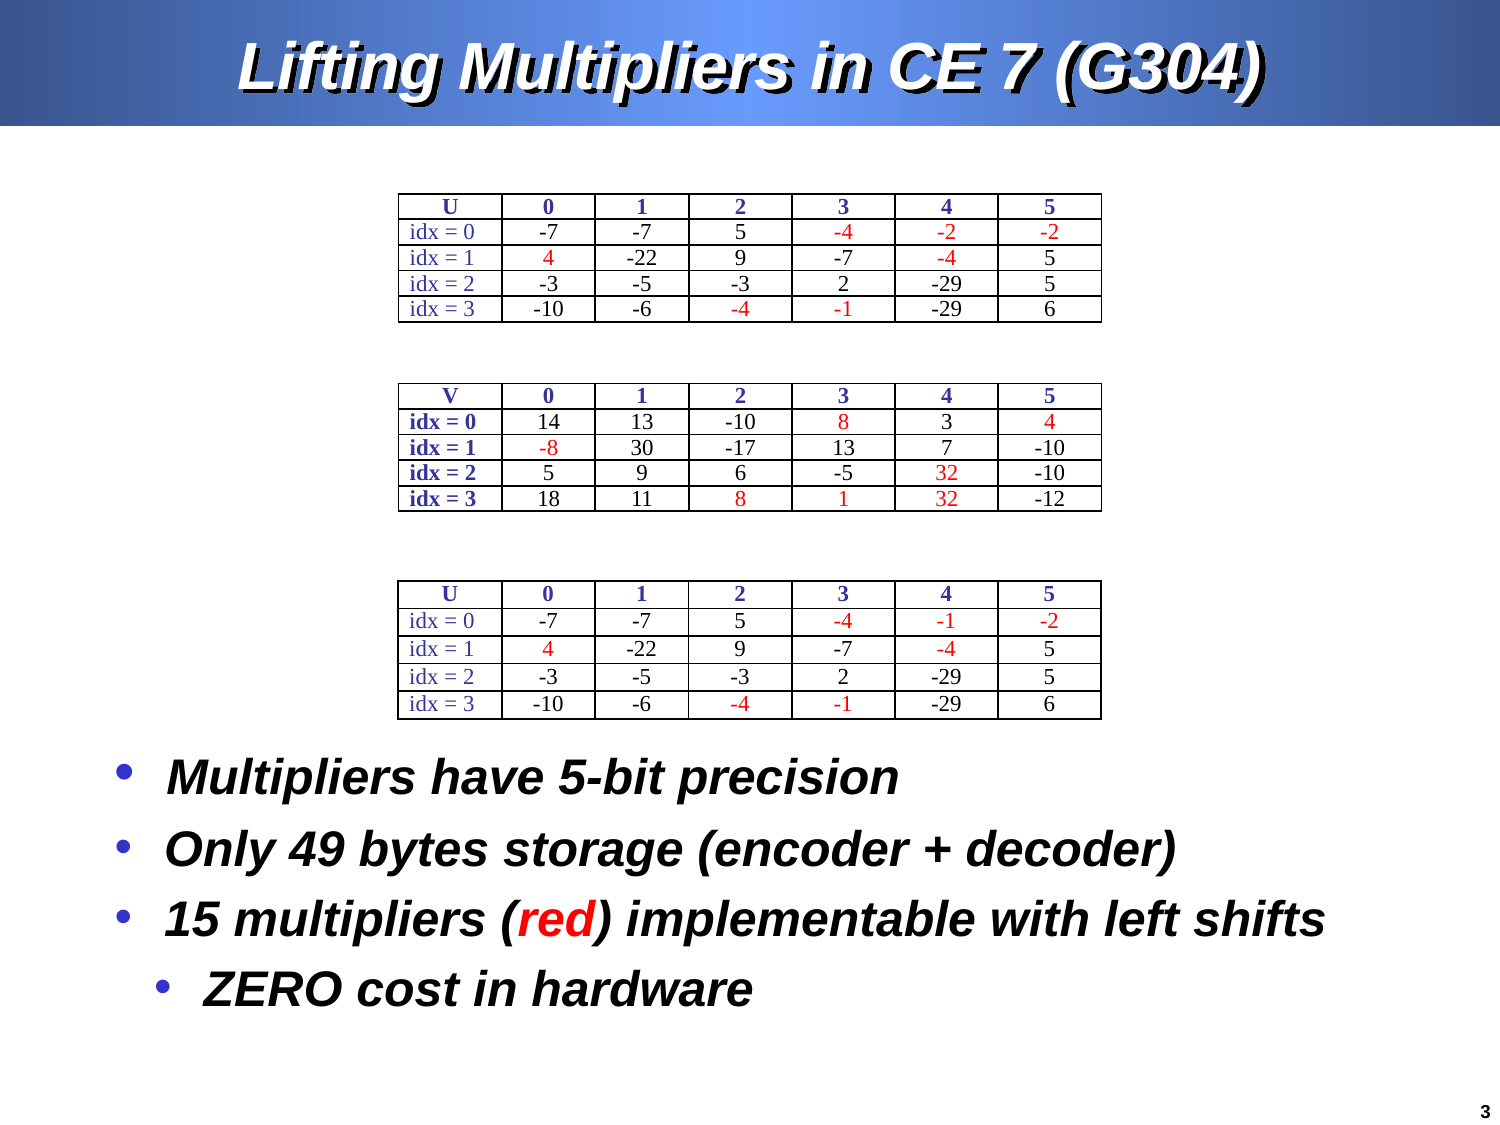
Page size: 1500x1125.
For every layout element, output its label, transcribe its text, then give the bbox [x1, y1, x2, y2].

table_cell idx = 0 [399, 220, 501, 244]
table_cell -2 [999, 220, 1101, 244]
title Lifting Multipliers in CE 7 (G304) [74, 12, 1426, 126]
table_cell -1 [793, 692, 894, 718]
table_cell 13 [596, 410, 688, 434]
table_header 1 [596, 582, 688, 608]
table_cell 3 [896, 410, 997, 434]
table_cell -7 [596, 609, 688, 635]
table_cell -3 [689, 664, 791, 690]
table_cell -1 [793, 297, 894, 321]
table_cell -29 [896, 297, 997, 321]
table_header 4 [896, 582, 997, 608]
table_cell 9 [596, 461, 688, 485]
table_header U [399, 195, 501, 218]
table_cell 6 [690, 461, 791, 485]
table_cell idx = 2 [399, 664, 501, 690]
table_cell 13 [793, 435, 894, 459]
table_cell 5 [690, 220, 791, 244]
table_cell idx = 1 [399, 637, 501, 663]
table_cell 1 [793, 487, 894, 510]
table_cell 2 [793, 664, 894, 690]
table_cell 5 [999, 246, 1101, 270]
table_cell 9 [689, 637, 791, 663]
table_cell -29 [896, 271, 997, 295]
table_cell 11 [596, 487, 688, 510]
table_header 5 [999, 384, 1101, 408]
table_cell 7 [896, 435, 997, 459]
table_cell idx = 3 [399, 692, 501, 718]
table_cell 18 [503, 487, 594, 510]
table_cell 8 [793, 410, 894, 434]
table_cell -7 [793, 637, 894, 663]
table_cell -7 [596, 220, 688, 244]
table_cell 6 [999, 692, 1100, 718]
table_cell -10 [999, 435, 1101, 459]
table_header 1 [596, 195, 688, 218]
table_cell idx = 0 [399, 609, 501, 635]
table_header 4 [896, 384, 997, 408]
table_cell 8 [690, 487, 791, 510]
table_cell 6 [999, 297, 1101, 321]
table_cell 14 [503, 410, 594, 434]
table_cell 4 [999, 410, 1101, 434]
text_box Multipliers have 5-bit precision Only 49 bytes storage (encoder + decoder) 15 multipliers (red) implementable with left shifts ZERO cost in hardware [99, 728, 1375, 1024]
table_cell -6 [596, 297, 688, 321]
table_cell -5 [596, 271, 688, 295]
table_cell 9 [690, 246, 791, 270]
table_cell 32 [896, 461, 997, 485]
table_cell idx = 1 [399, 435, 501, 459]
table_header 2 [690, 195, 791, 218]
table_header U [399, 582, 501, 608]
table_cell -4 [689, 692, 791, 718]
table_cell -7 [793, 246, 894, 270]
table_cell -10 [690, 410, 791, 434]
table_header 5 [999, 195, 1101, 218]
table_cell -4 [896, 637, 997, 663]
table_cell -4 [793, 220, 894, 244]
table_cell -7 [503, 220, 594, 244]
table_cell 5 [503, 461, 594, 485]
table_cell idx = 3 [399, 487, 501, 510]
table_header 3 [793, 582, 894, 608]
table_cell -29 [896, 664, 997, 690]
table_cell -2 [999, 609, 1100, 635]
table_cell -12 [999, 487, 1101, 510]
table_cell -3 [503, 664, 594, 690]
table_cell 4 [503, 246, 594, 270]
table_cell -1 [896, 609, 997, 635]
table_header 4 [896, 195, 997, 218]
table_cell -22 [596, 637, 688, 663]
table_cell 32 [896, 487, 997, 510]
table_header 0 [503, 582, 594, 608]
table_cell -10 [503, 692, 594, 718]
table_cell 2 [793, 271, 894, 295]
table_cell -7 [503, 609, 594, 635]
table_cell -5 [793, 461, 894, 485]
table_cell idx = 3 [399, 297, 501, 321]
table_cell idx = 1 [399, 246, 501, 270]
table_cell -8 [503, 435, 594, 459]
table_cell -4 [896, 246, 997, 270]
table_header 2 [690, 384, 791, 408]
table_cell 5 [999, 637, 1100, 663]
table_header 3 [793, 195, 894, 218]
table_cell -6 [596, 692, 688, 718]
table_header V [399, 384, 501, 408]
table_header 3 [793, 384, 894, 408]
table_cell idx = 2 [399, 461, 501, 485]
table_cell 5 [999, 271, 1101, 295]
table_cell 5 [999, 664, 1100, 690]
table_cell -4 [793, 609, 894, 635]
slide_number 2 [1368, 1091, 1500, 1125]
table_header 2 [689, 582, 791, 608]
table_cell 5 [689, 609, 791, 635]
table_header 1 [596, 384, 688, 408]
table_cell -4 [690, 297, 791, 321]
table_cell idx = 0 [399, 410, 501, 434]
table_cell 4 [503, 637, 594, 663]
table_cell -10 [503, 297, 594, 321]
table_cell -29 [896, 692, 997, 718]
table_header 5 [999, 582, 1100, 608]
table_cell -5 [596, 664, 688, 690]
table_header 0 [503, 195, 594, 218]
table_cell -3 [503, 271, 594, 295]
table_cell -10 [999, 461, 1101, 485]
table_cell -2 [896, 220, 997, 244]
table_cell 30 [596, 435, 688, 459]
table_cell idx = 2 [399, 271, 501, 295]
table_cell -17 [690, 435, 791, 459]
table_cell -22 [596, 246, 688, 270]
table_cell -3 [690, 271, 791, 295]
table_header 0 [503, 384, 594, 408]
